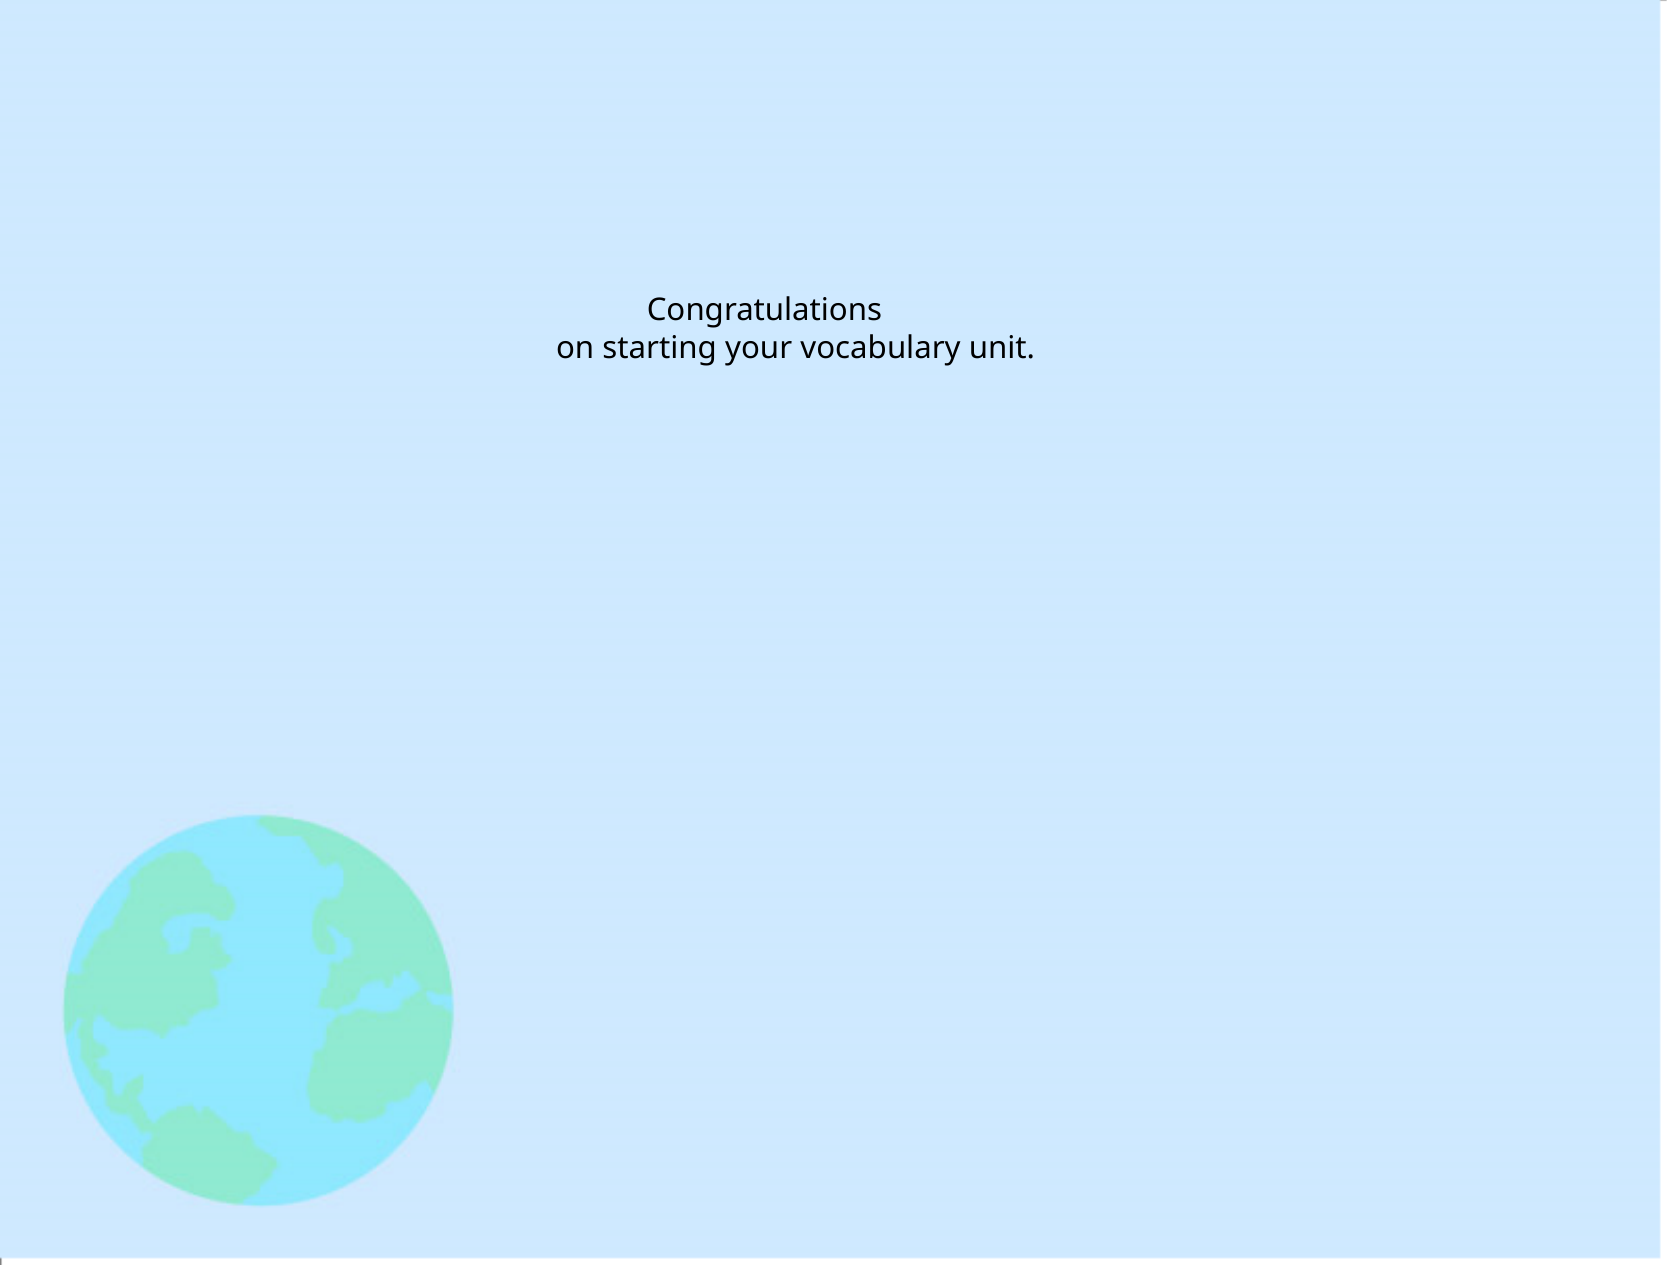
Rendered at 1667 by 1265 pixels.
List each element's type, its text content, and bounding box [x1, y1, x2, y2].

picture [0, 0, 1667, 1265]
text_box Congratulations on starting your vocabulary unit. [541, 282, 1165, 372]
